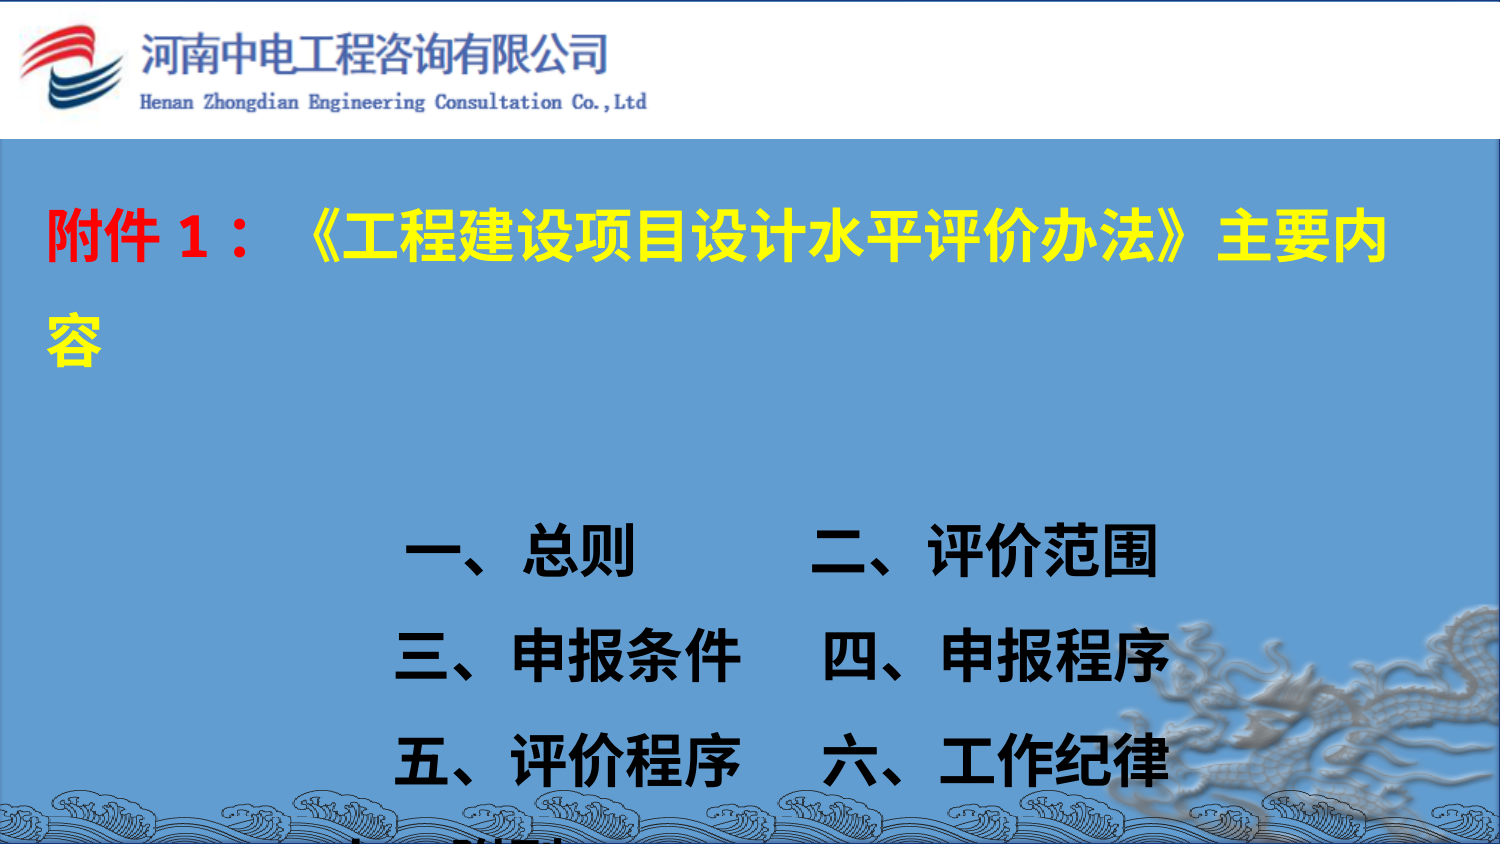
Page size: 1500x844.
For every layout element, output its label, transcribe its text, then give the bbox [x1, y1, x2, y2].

picture [0, 2, 1500, 140]
text_box 附件1：《工程建设项目设计水平评价办法》主要内容 一、总则 二、评价范围 三、申报条件 四、申报程序 五、评价程序 六、工作纪律 七、附则 [30, 156, 1459, 844]
